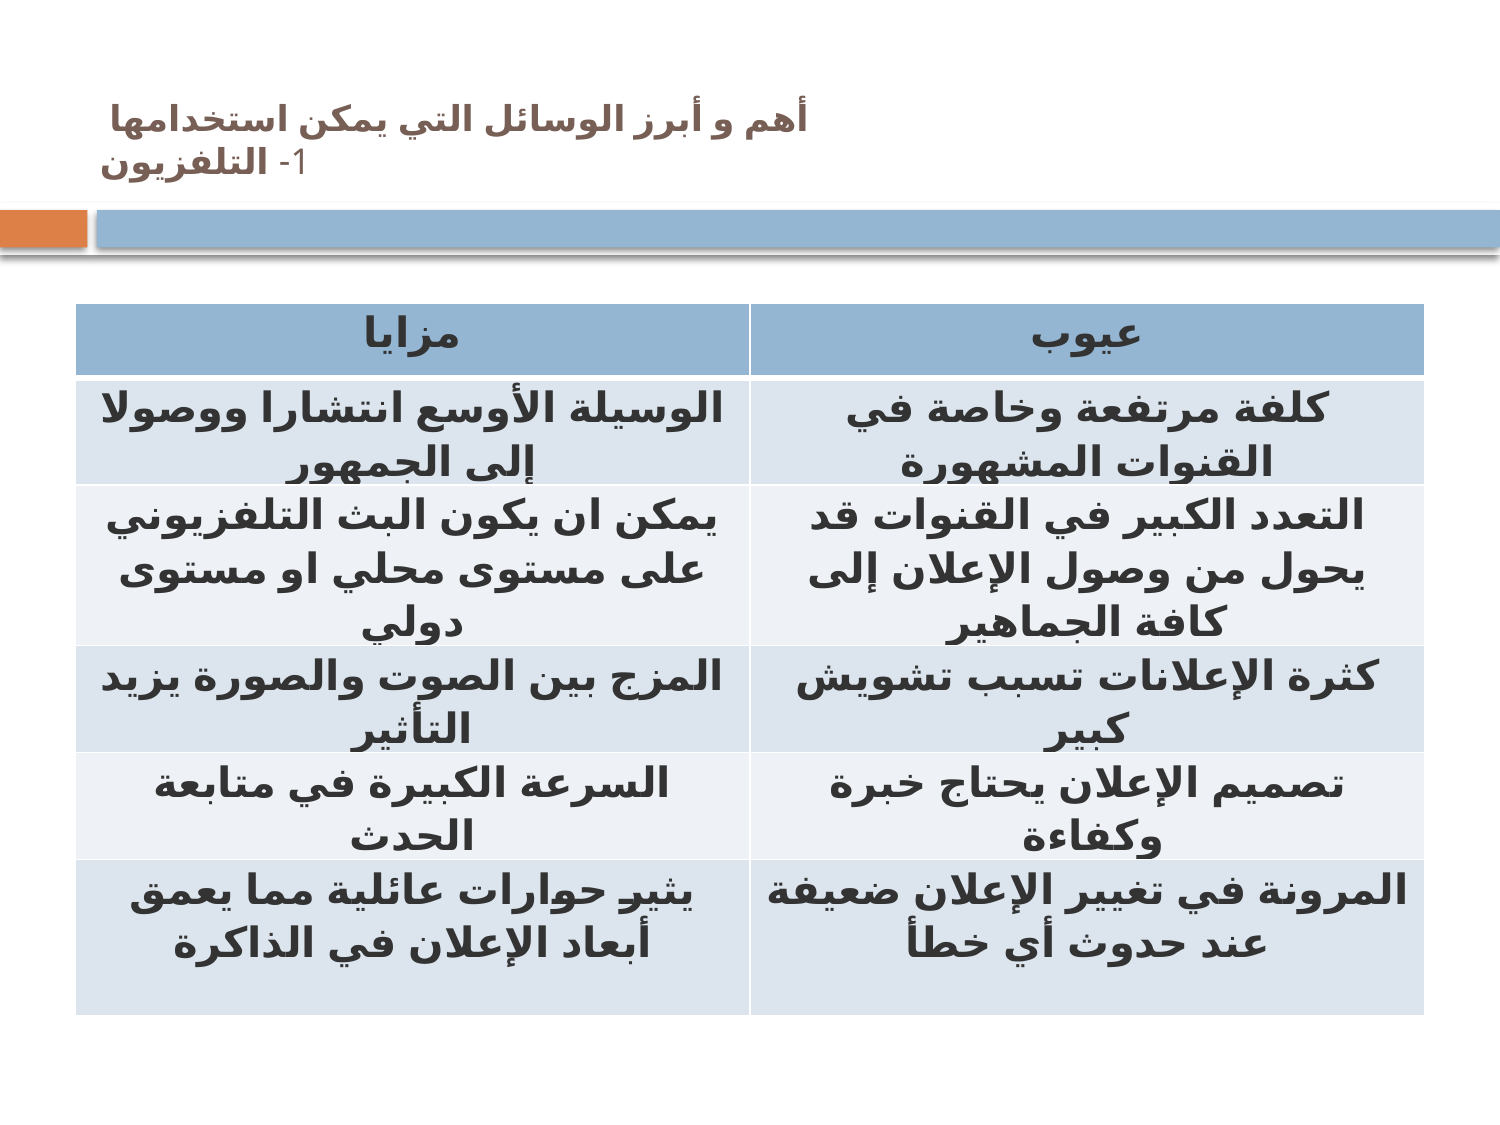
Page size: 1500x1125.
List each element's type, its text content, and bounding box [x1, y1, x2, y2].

title أهم و أبرز الوسائل التي يمكن استخدامها 1- التلفزيون [85, 45, 1436, 233]
table_cell السرعة الكبيرة في متابعة الحدث [76, 753, 749, 859]
table_cell المرونة في تغيير الإعلان ضعيفة عند حدوث أي خطأ [751, 860, 1424, 1015]
table_cell الوسيلة الأوسع انتشارا ووصولا إلى الجمهور [76, 381, 749, 484]
table_cell تصميم الإعلان يحتاج خبرة وكفاءة [751, 753, 1424, 859]
table_cell المزج بين الصوت والصورة يزيد التأثير [76, 646, 749, 752]
table_cell كثرة الإعلانات تسبب تشويش كبير [751, 646, 1424, 752]
table_cell يمكن ان يكون البث التلفزيوني على مستوى محلي او مستوى دولي [76, 486, 749, 645]
table_cell التعدد الكبير في القنوات قد يحول من وصول الإعلان إلى كافة الجماهير [751, 486, 1424, 645]
table_header مزايا [76, 304, 749, 375]
table_cell يثير حوارات عائلية مما يعمق أبعاد الإعلان في الذاكرة [76, 860, 749, 1015]
table_cell كلفة مرتفعة وخاصة في القنوات المشهورة [751, 381, 1424, 484]
table_header عيوب [751, 304, 1424, 375]
